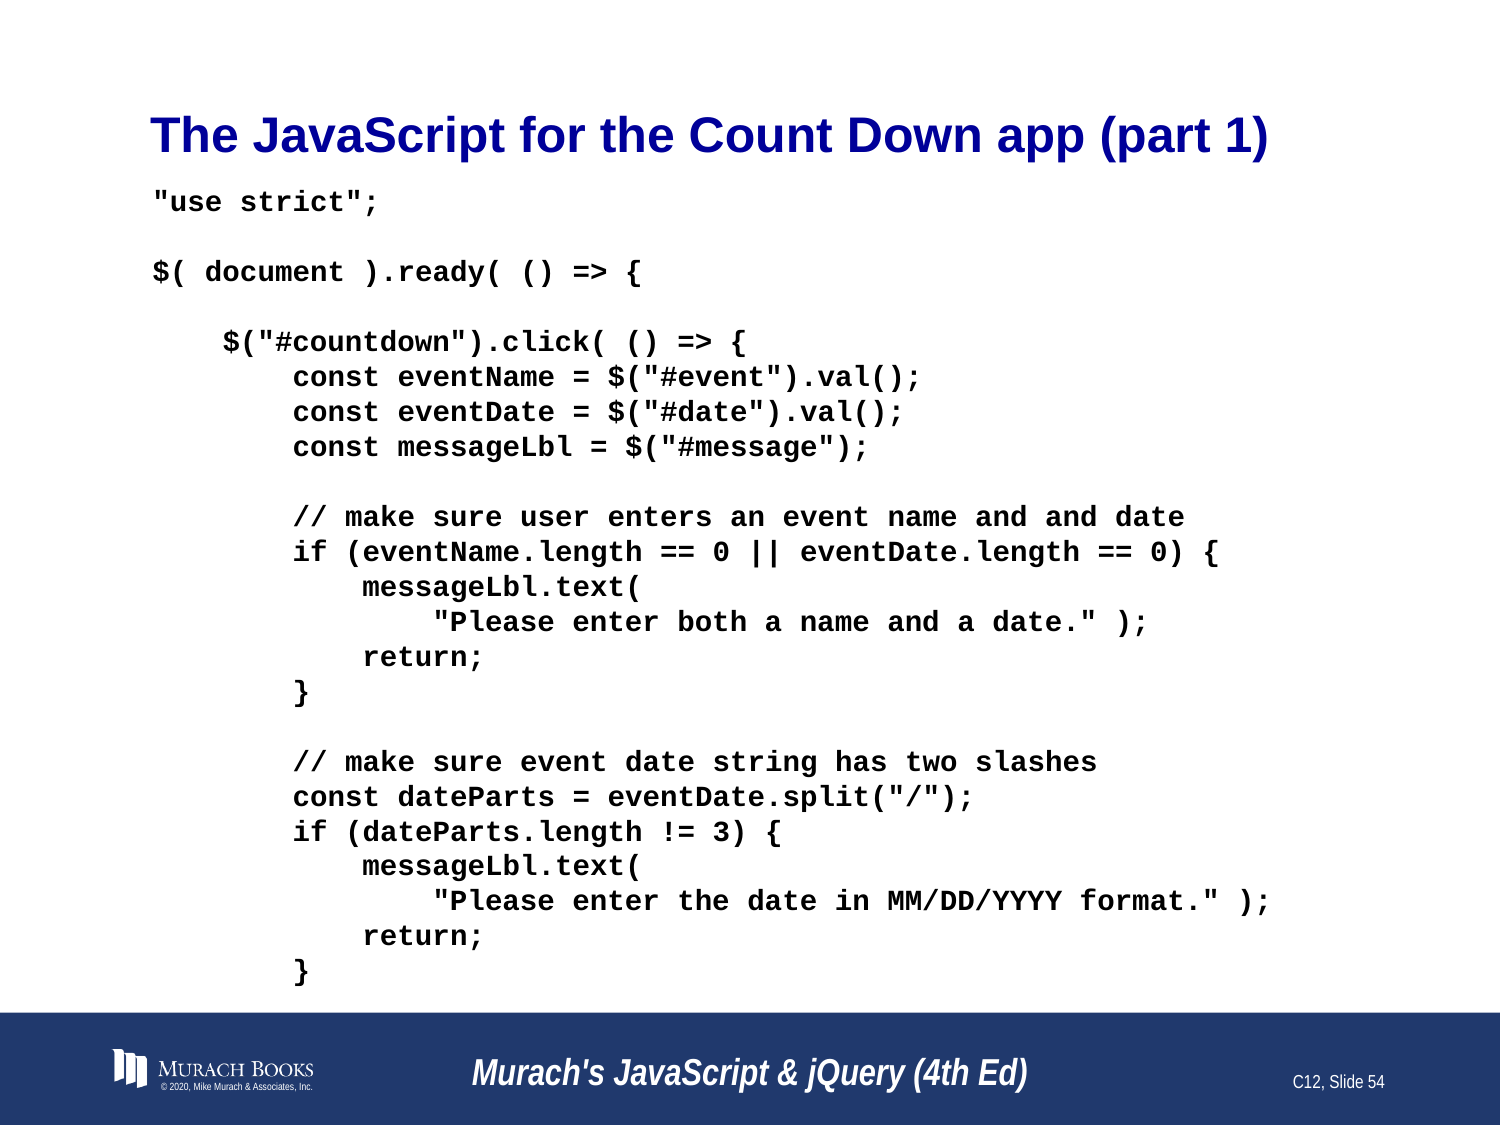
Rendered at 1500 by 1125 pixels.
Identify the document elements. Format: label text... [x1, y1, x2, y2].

slide_number C12, Slide 54 [1087, 1025, 1400, 1100]
list "use strict"; $( document ).ready( () => { $("#countdown").click( () => { const eventName = $("#event").val(); const eventDate = $("#date").val(); const messageLbl = $("#message"); // make sure user enters an event name and and date if (eventName.length == 0 || eventDate.length == 0) { messageLbl.text( "Please enter both a name and a date." ); return; } // make sure event date string has two slashes const dateParts = eventDate.split("/"); if (dateParts.length != 3) { messageLbl.text( "Please enter the date in MM/DD/YYYY format." ); return; } [137, 174, 1350, 975]
footer © 2020, Mike Murach & Associates, Inc. [12, 1025, 463, 1100]
title The JavaScript for the Count Down app (part 1) [150, 102, 1350, 164]
slide_number Murach's JavaScript & jQuery (4th Ed) [463, 1025, 1050, 1100]
